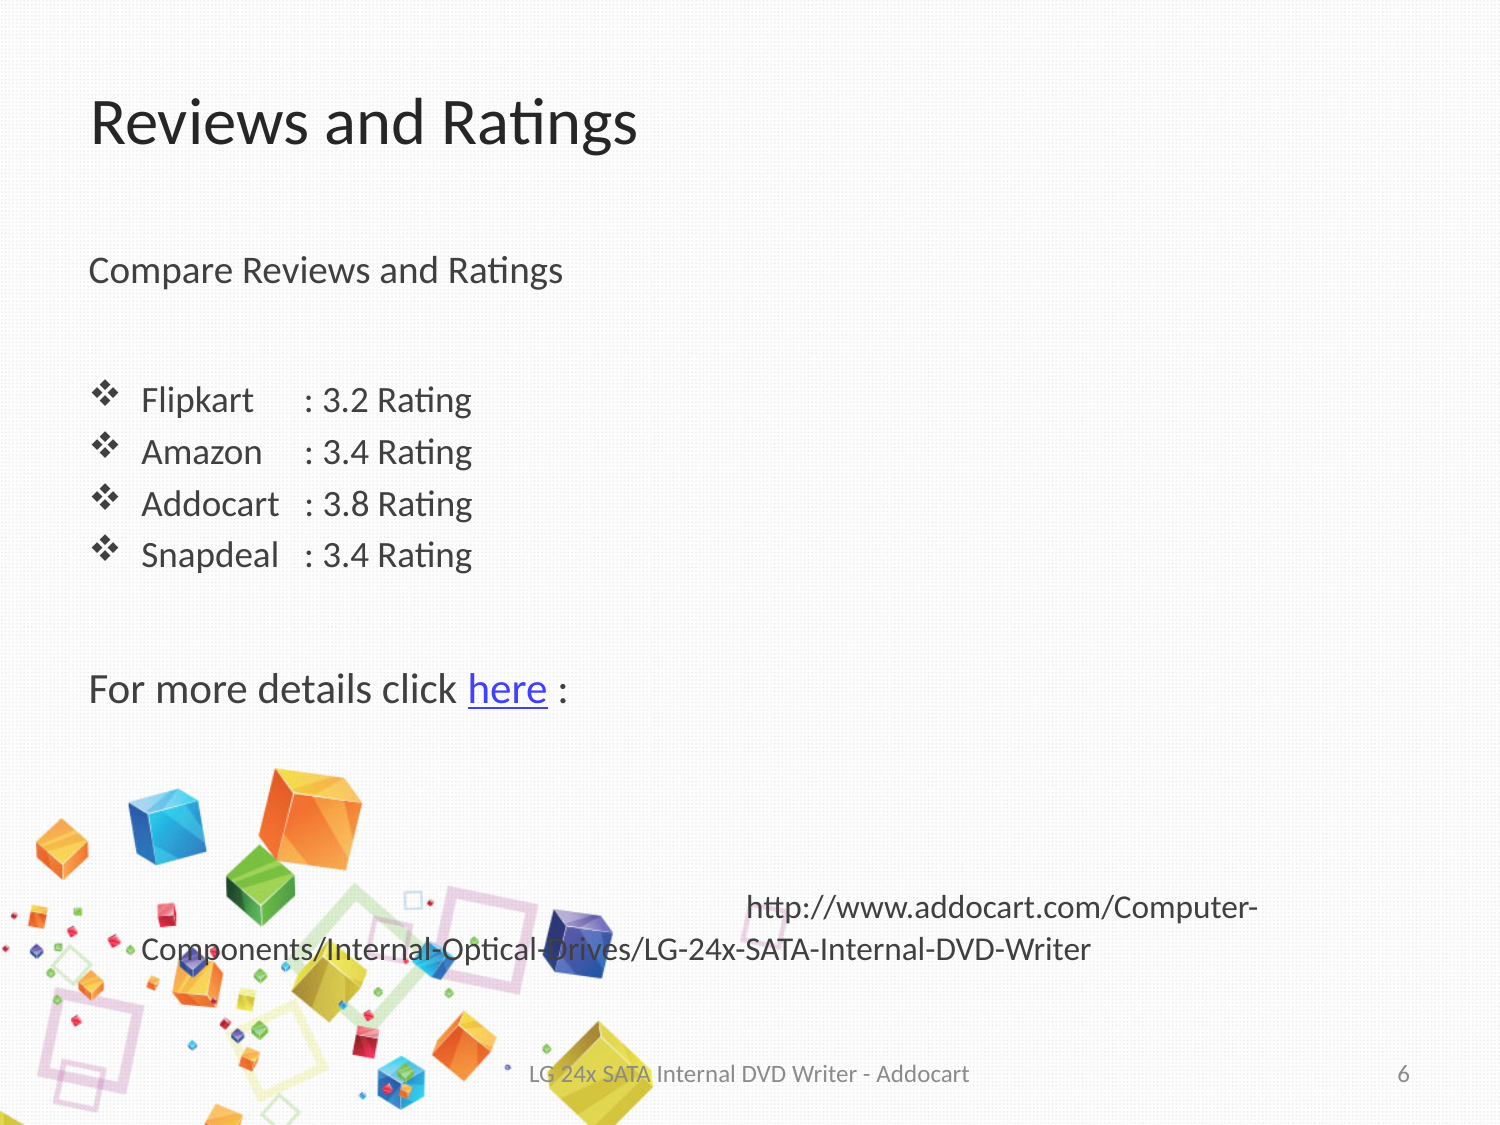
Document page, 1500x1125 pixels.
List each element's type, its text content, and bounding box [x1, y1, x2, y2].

title Reviews and Ratings [75, 24, 1425, 212]
list Compare Reviews and Ratings Flipkart : 3.2 Rating Amazon : 3.4 Rating Addocart : 3.8 Rating Snapdeal : 3.4 Rating For more details click here : http://www.addocart.com/Computer-Components/Internal-Optical-Drives/LG-24x-SATA-Internal-DVD-Writer [73, 236, 1424, 980]
footer LG 24x SATA Internal DVD Writer - Addocart [512, 1042, 988, 1103]
slide_number 6 [1074, 1042, 1425, 1103]
picture [0, 0, 1500, 1125]
